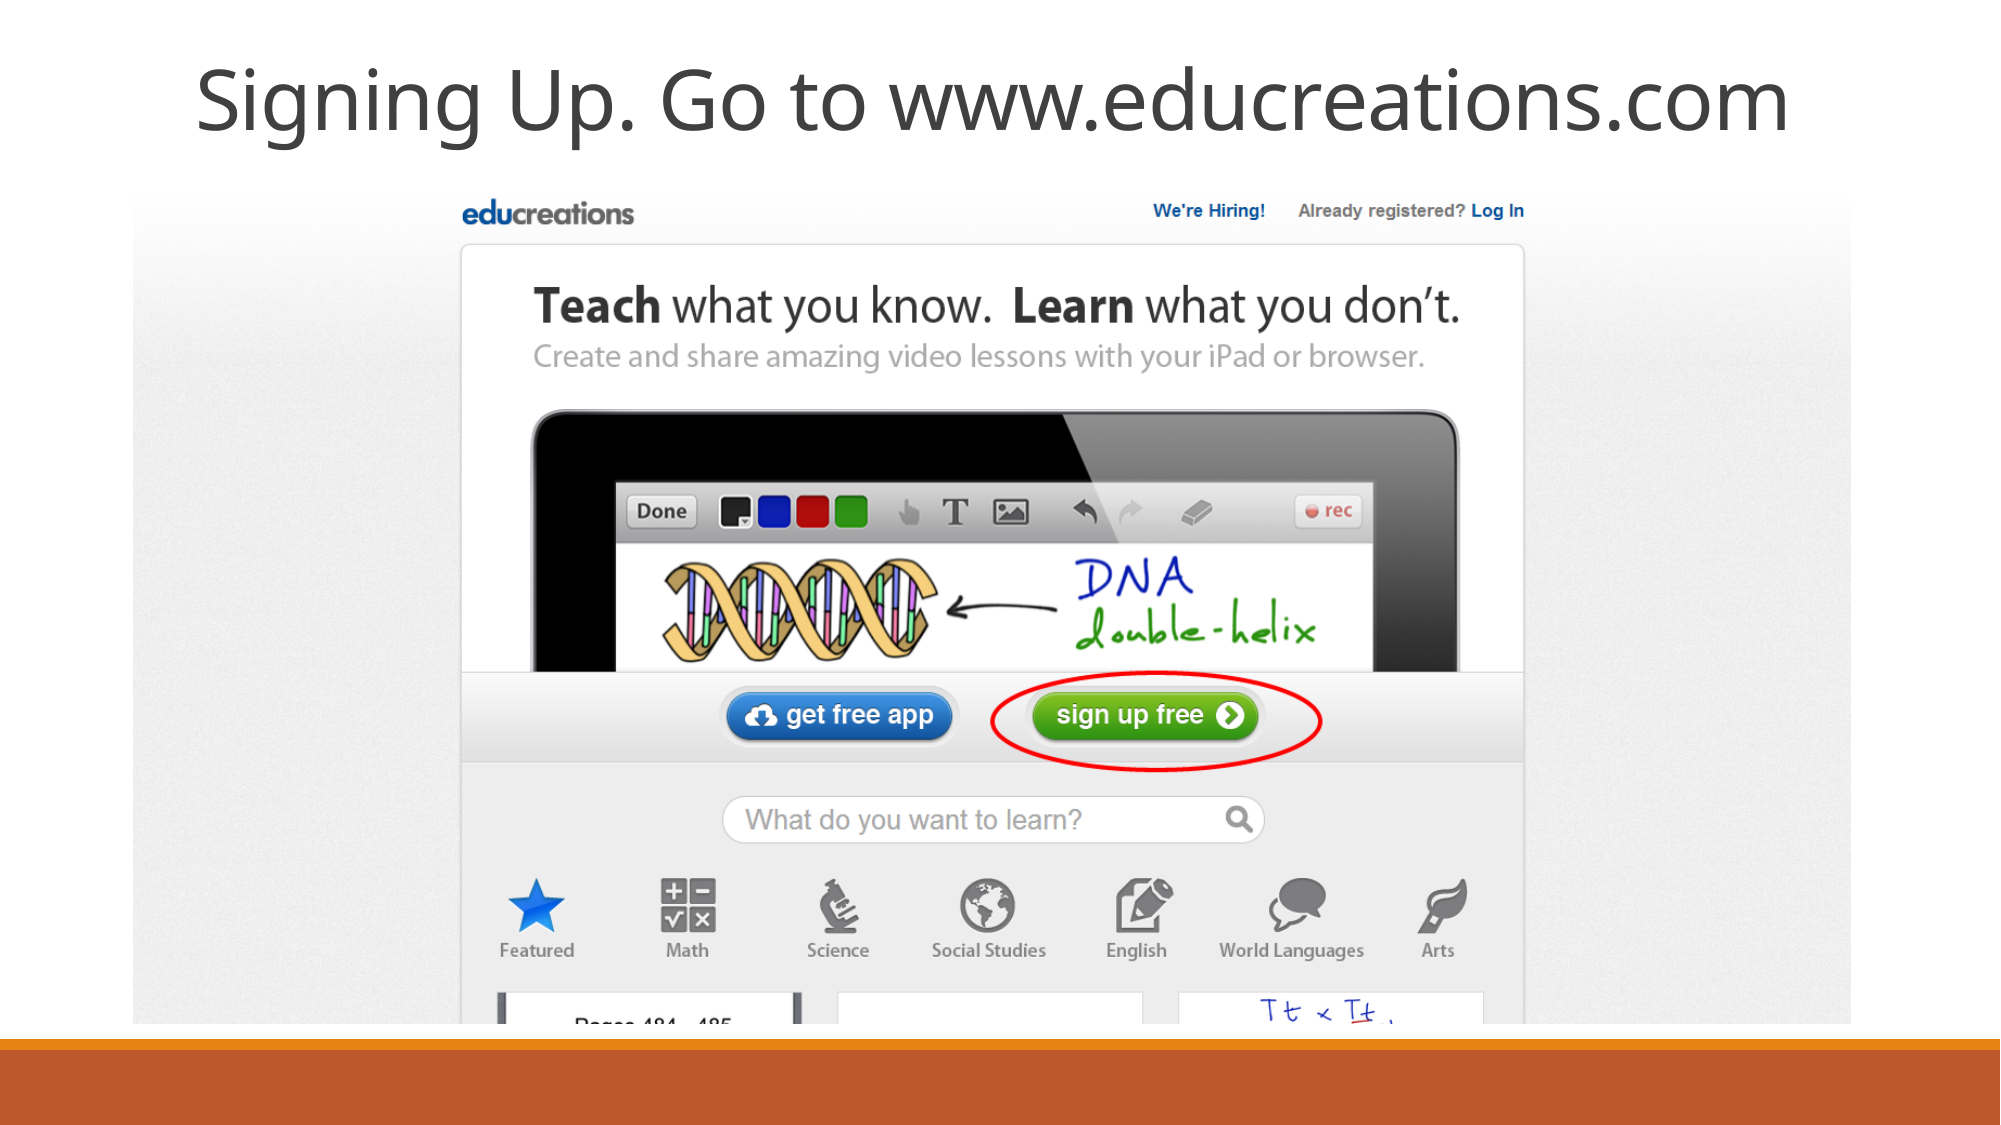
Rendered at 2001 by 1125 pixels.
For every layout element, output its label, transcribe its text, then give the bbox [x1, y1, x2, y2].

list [132, 179, 1852, 1025]
title Signing Up. Go to www.educreations.com [180, 47, 1830, 156]
